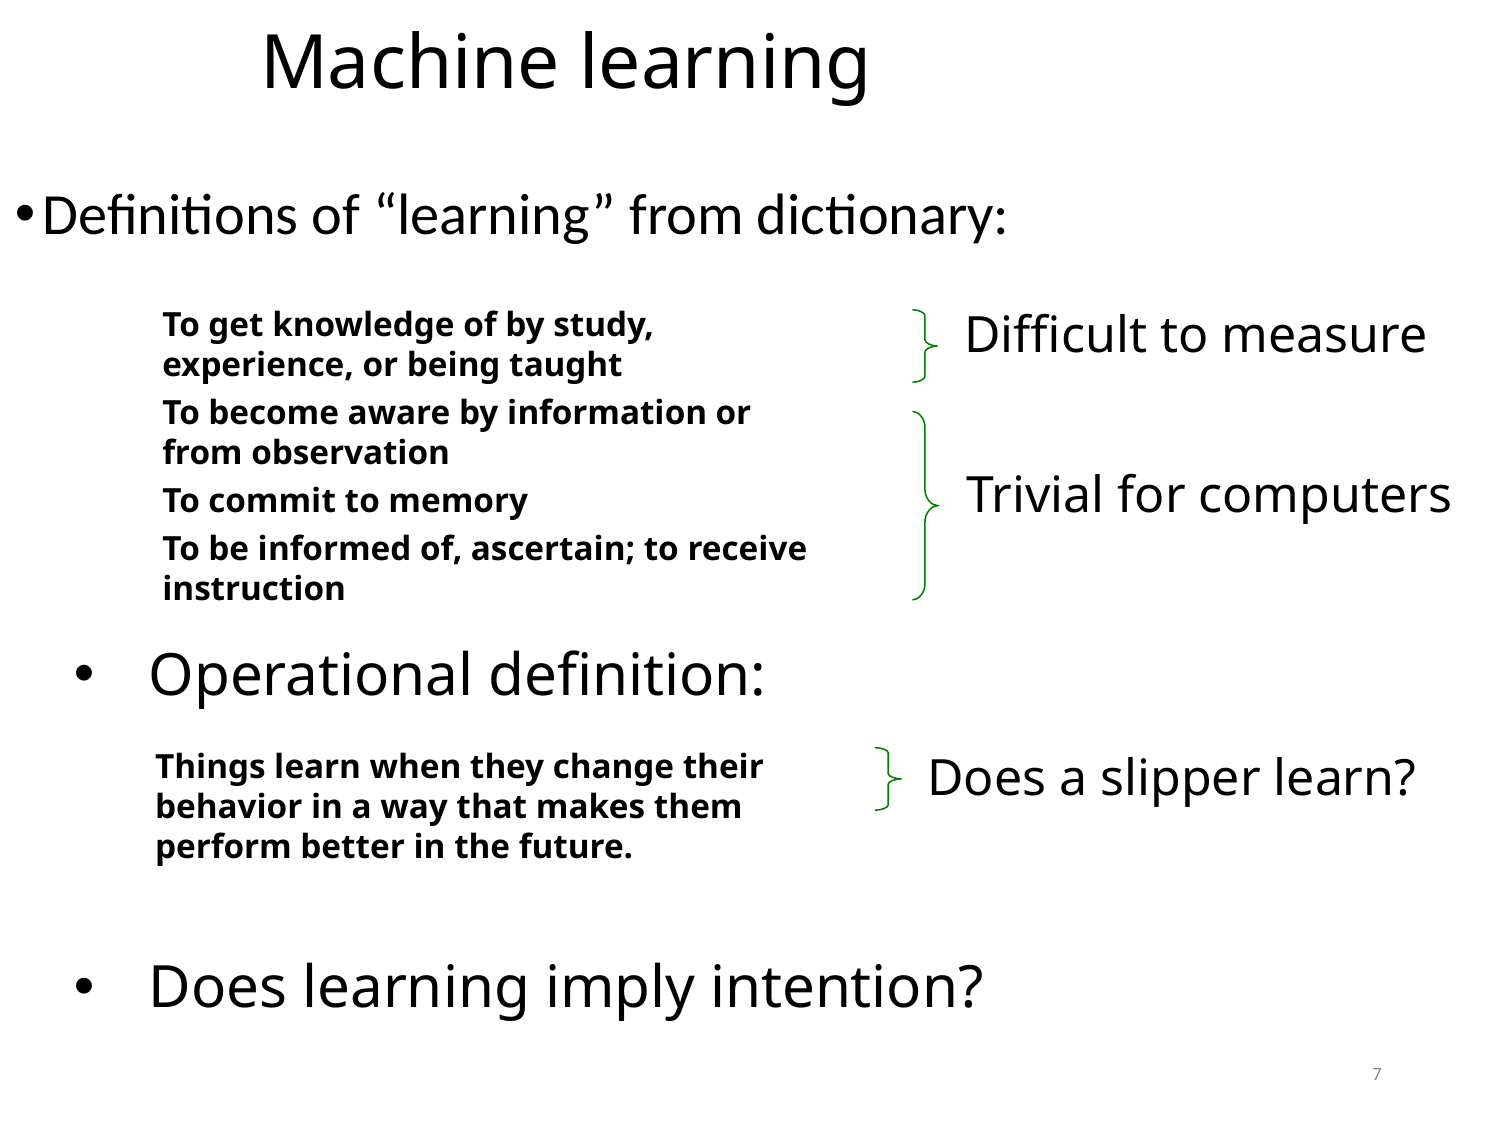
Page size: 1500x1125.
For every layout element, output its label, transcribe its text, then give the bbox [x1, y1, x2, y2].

slide_number 7 [1059, 1042, 1397, 1103]
list Definitions of “learning” from dictionary: [0, 177, 1350, 830]
text_box To get knowledge of by study, experience, or being taught To become aware by information or from observation To commit to memory To be informed of, ascertain; to receive instruction [147, 295, 886, 618]
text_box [58, 737, 1429, 1025]
title Machine learning [245, 0, 1500, 159]
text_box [58, 637, 1152, 737]
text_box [912, 295, 1470, 600]
